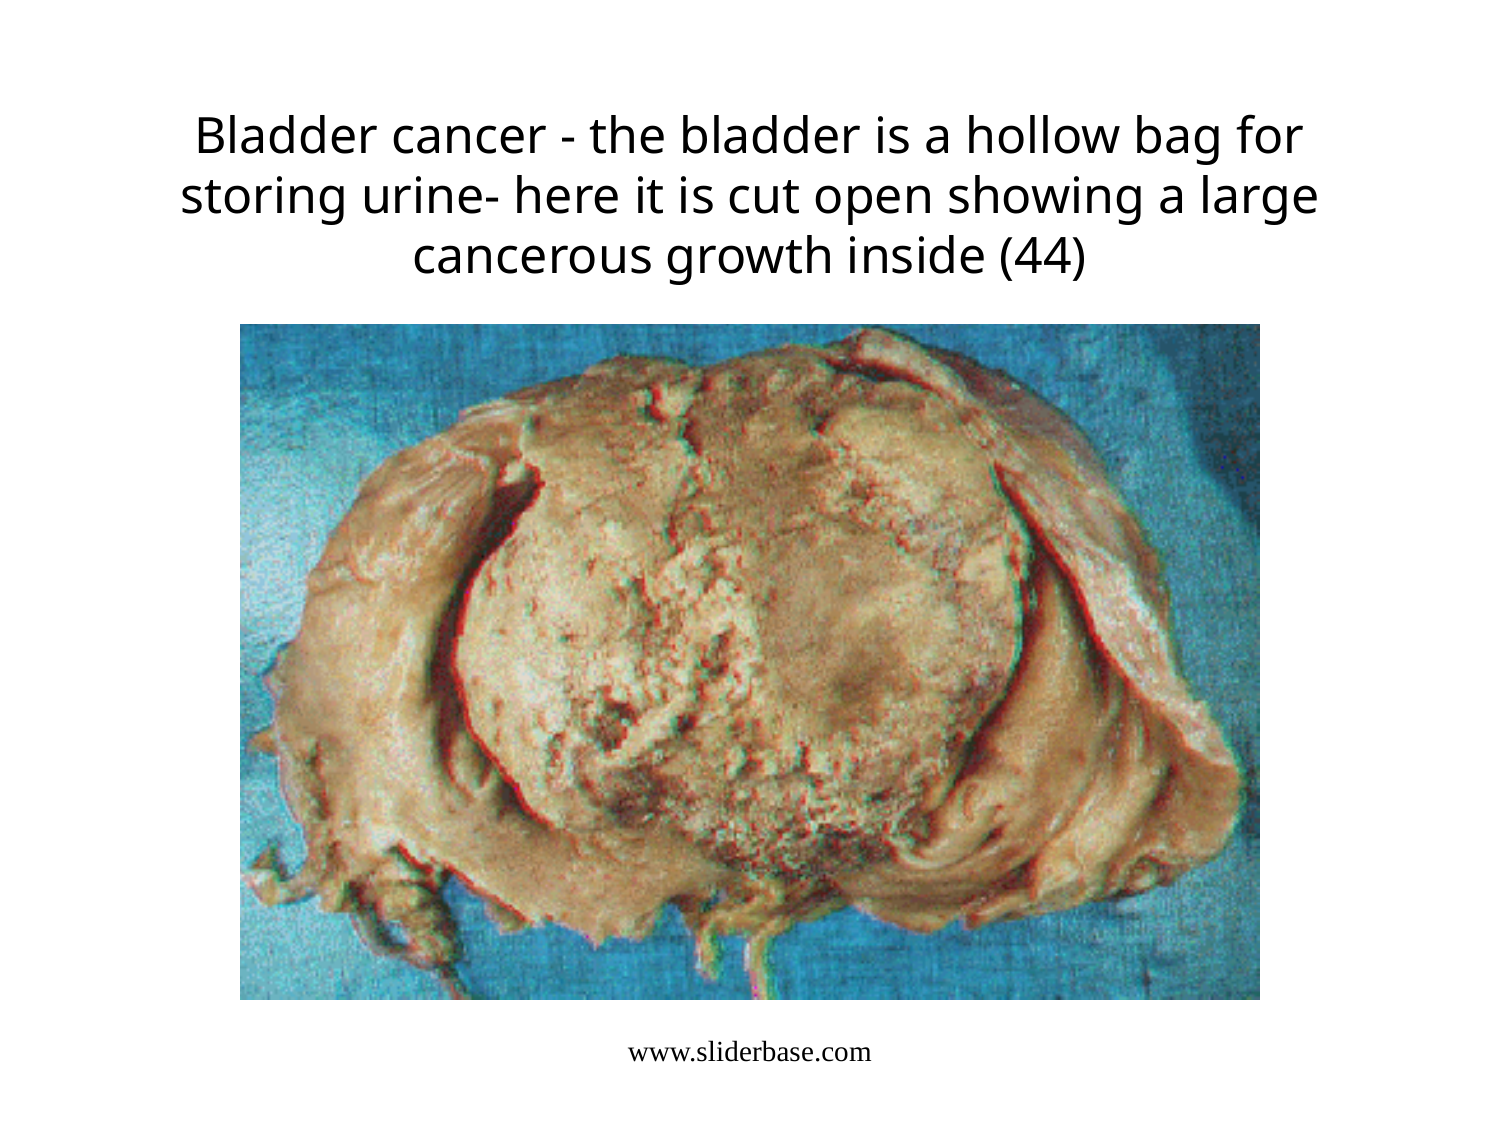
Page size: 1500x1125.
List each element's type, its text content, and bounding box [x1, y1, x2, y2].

title Bladder cancer - the bladder is a hollow bag for storing urine- here it is cut open showing a large cancerous growth inside (44) [112, 99, 1388, 288]
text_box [240, 324, 1260, 1001]
footer www.sliderbase.com [512, 1025, 988, 1100]
